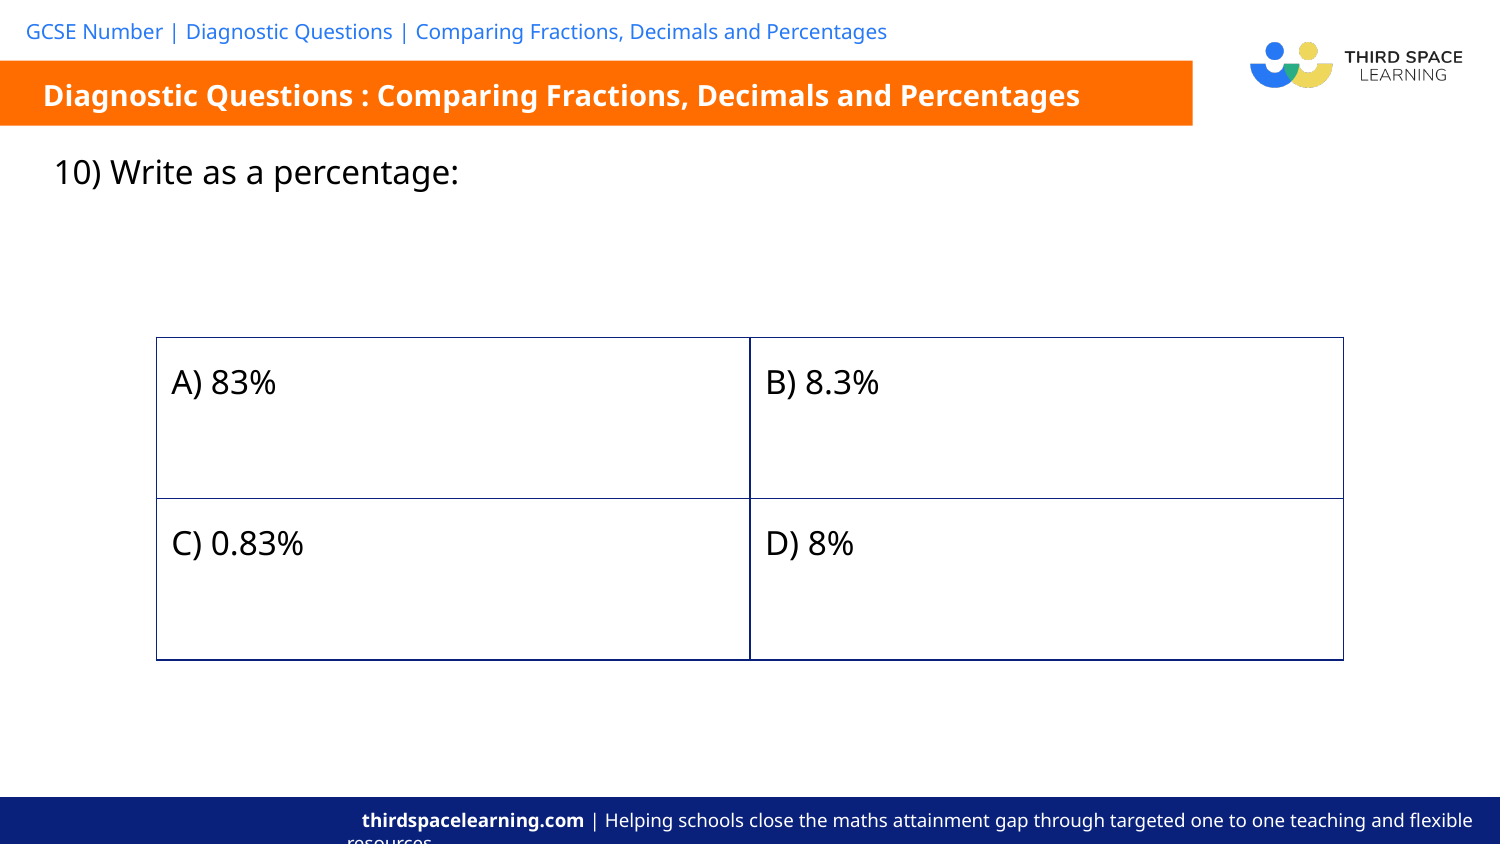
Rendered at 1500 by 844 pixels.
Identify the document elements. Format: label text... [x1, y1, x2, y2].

table_cell D) 8% [751, 499, 1343, 659]
table_header A) 83% [157, 338, 749, 498]
table_header B) 8.3% [751, 338, 1343, 498]
picture [1250, 33, 1465, 99]
text_box Diagnostic Questions : Comparing Fractions, Decimals and Percentages [27, 61, 1189, 127]
table_cell C) 0.83% [157, 499, 749, 659]
